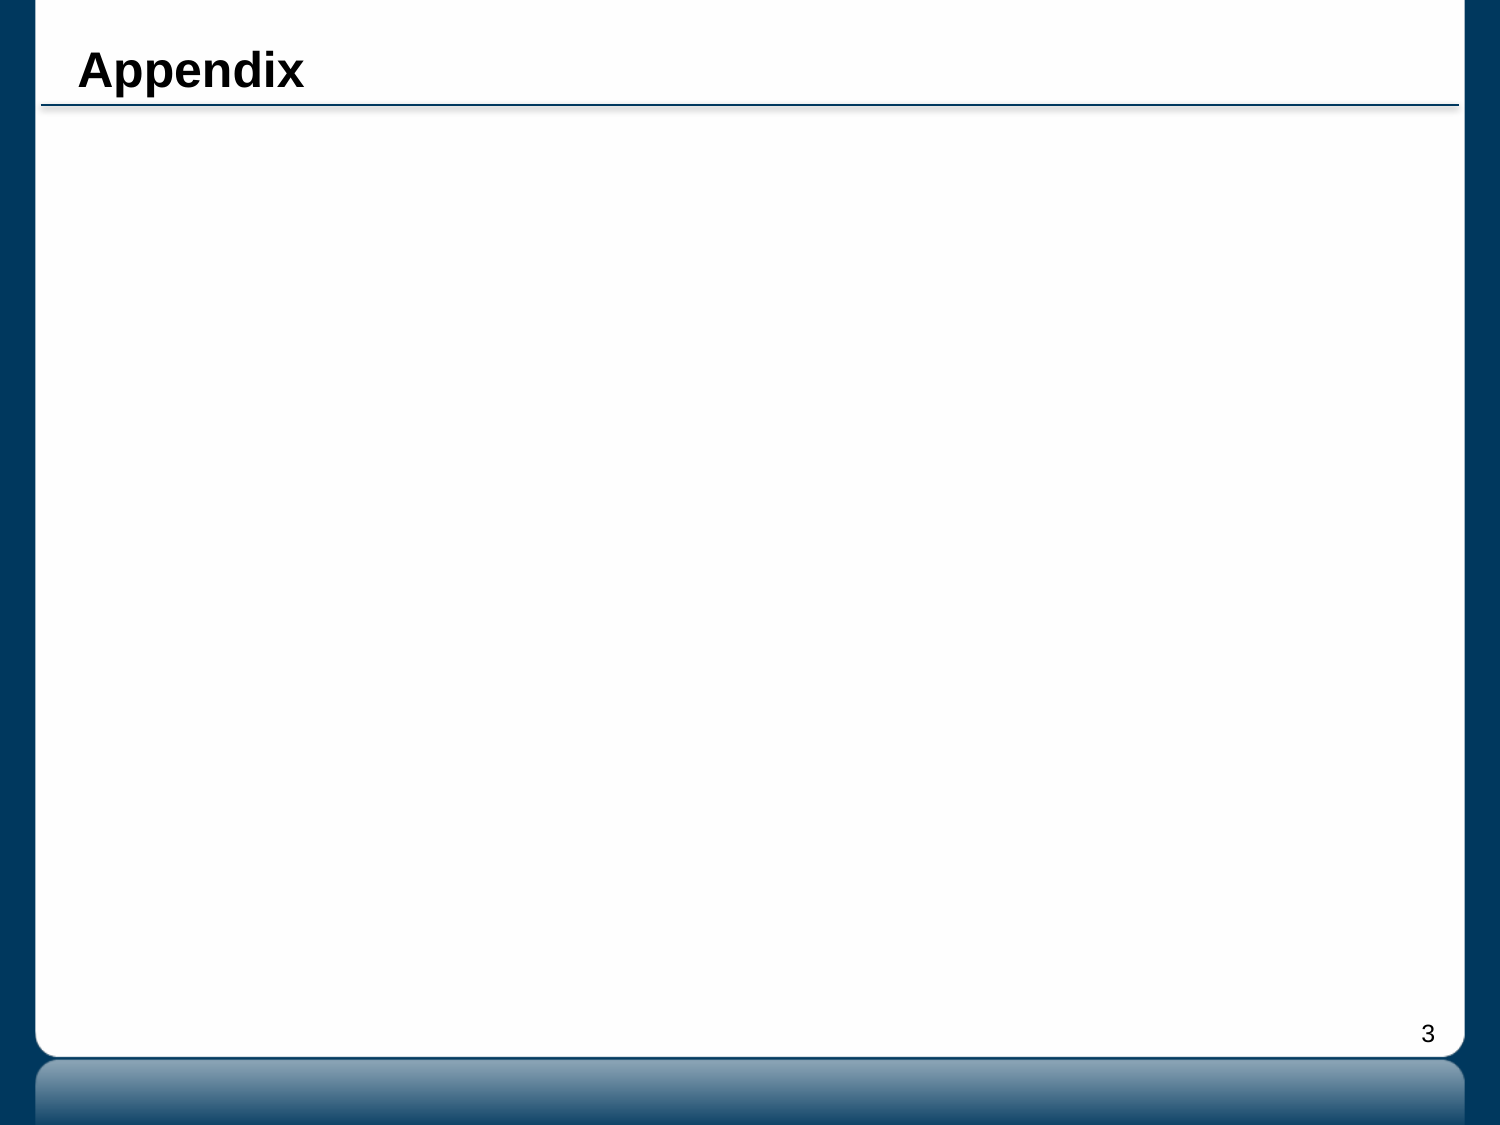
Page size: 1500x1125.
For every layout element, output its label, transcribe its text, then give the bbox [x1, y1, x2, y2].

picture [35, 0, 1465, 1125]
title Appendix [62, 29, 1450, 106]
